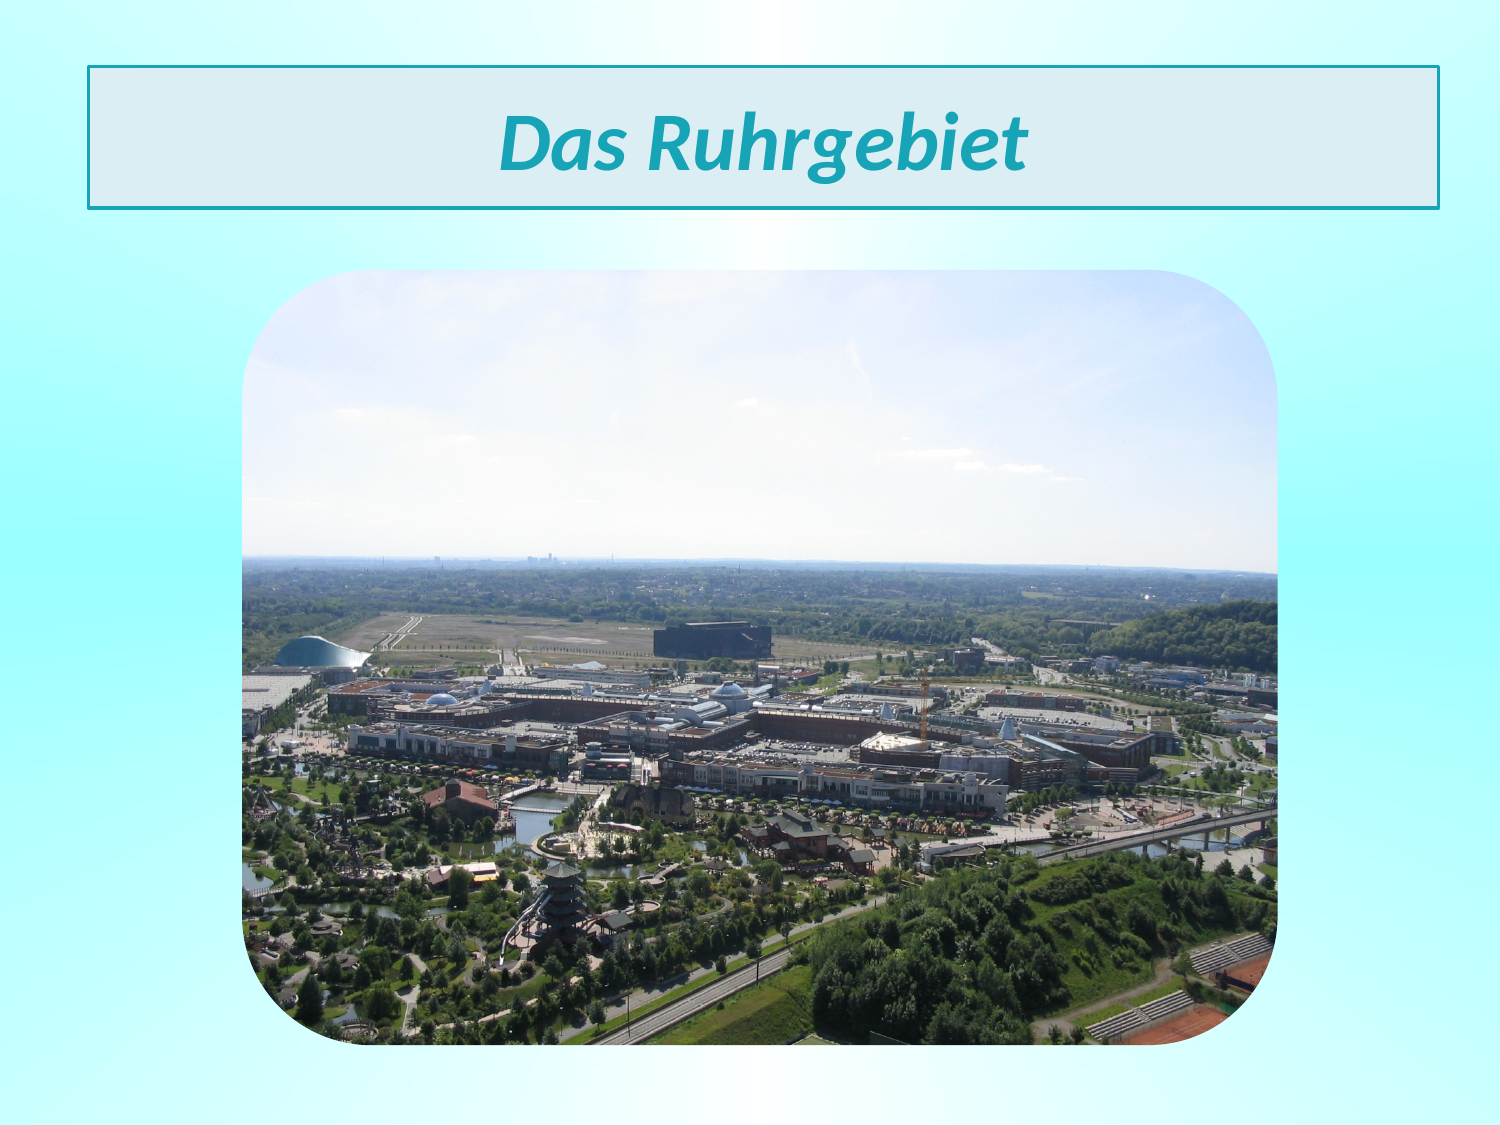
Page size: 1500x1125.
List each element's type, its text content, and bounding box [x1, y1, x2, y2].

picture [0, 0, 1500, 1125]
title Das Ruhrgebiet [88, 66, 1439, 209]
